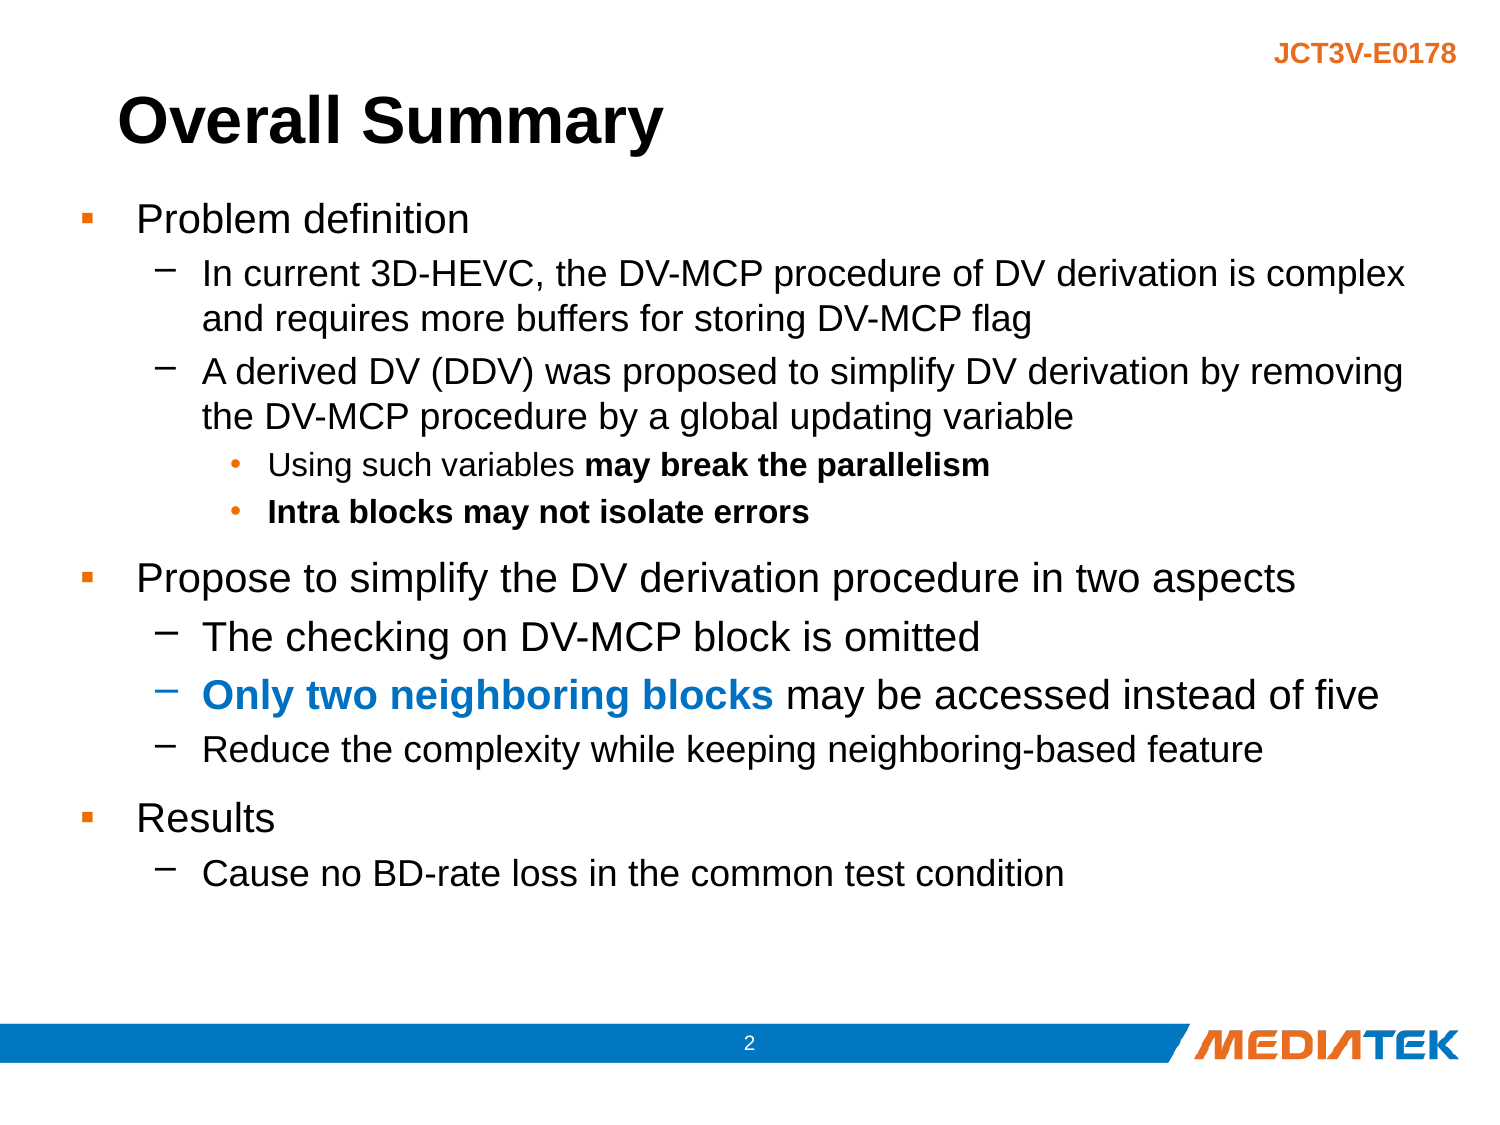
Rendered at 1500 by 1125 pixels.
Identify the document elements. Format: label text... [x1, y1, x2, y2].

picture [0, 1023, 711, 1063]
list Problem definition In current 3D-HEVC, the DV-MCP procedure of DV derivation is complex and requires more buffers for storing DV-MCP flag A derived DV (DDV) was proposed to simplify DV derivation by removing the DV-MCP procedure by a global updating variable Using such variables may break the parallelism Intra blocks may not isolate errors Propose to simplify the DV derivation procedure in two aspects The checking on DV-MCP block is omitted Only two neighboring blocks may be accessed instead of five Reduce the complexity while keeping neighboring-based feature Results Cause no BD-rate loss in the common test condition [64, 184, 1459, 998]
title Overall Summary [101, 62, 1425, 172]
picture [789, 1023, 1459, 1063]
slide_number 1 [711, 1022, 789, 1090]
